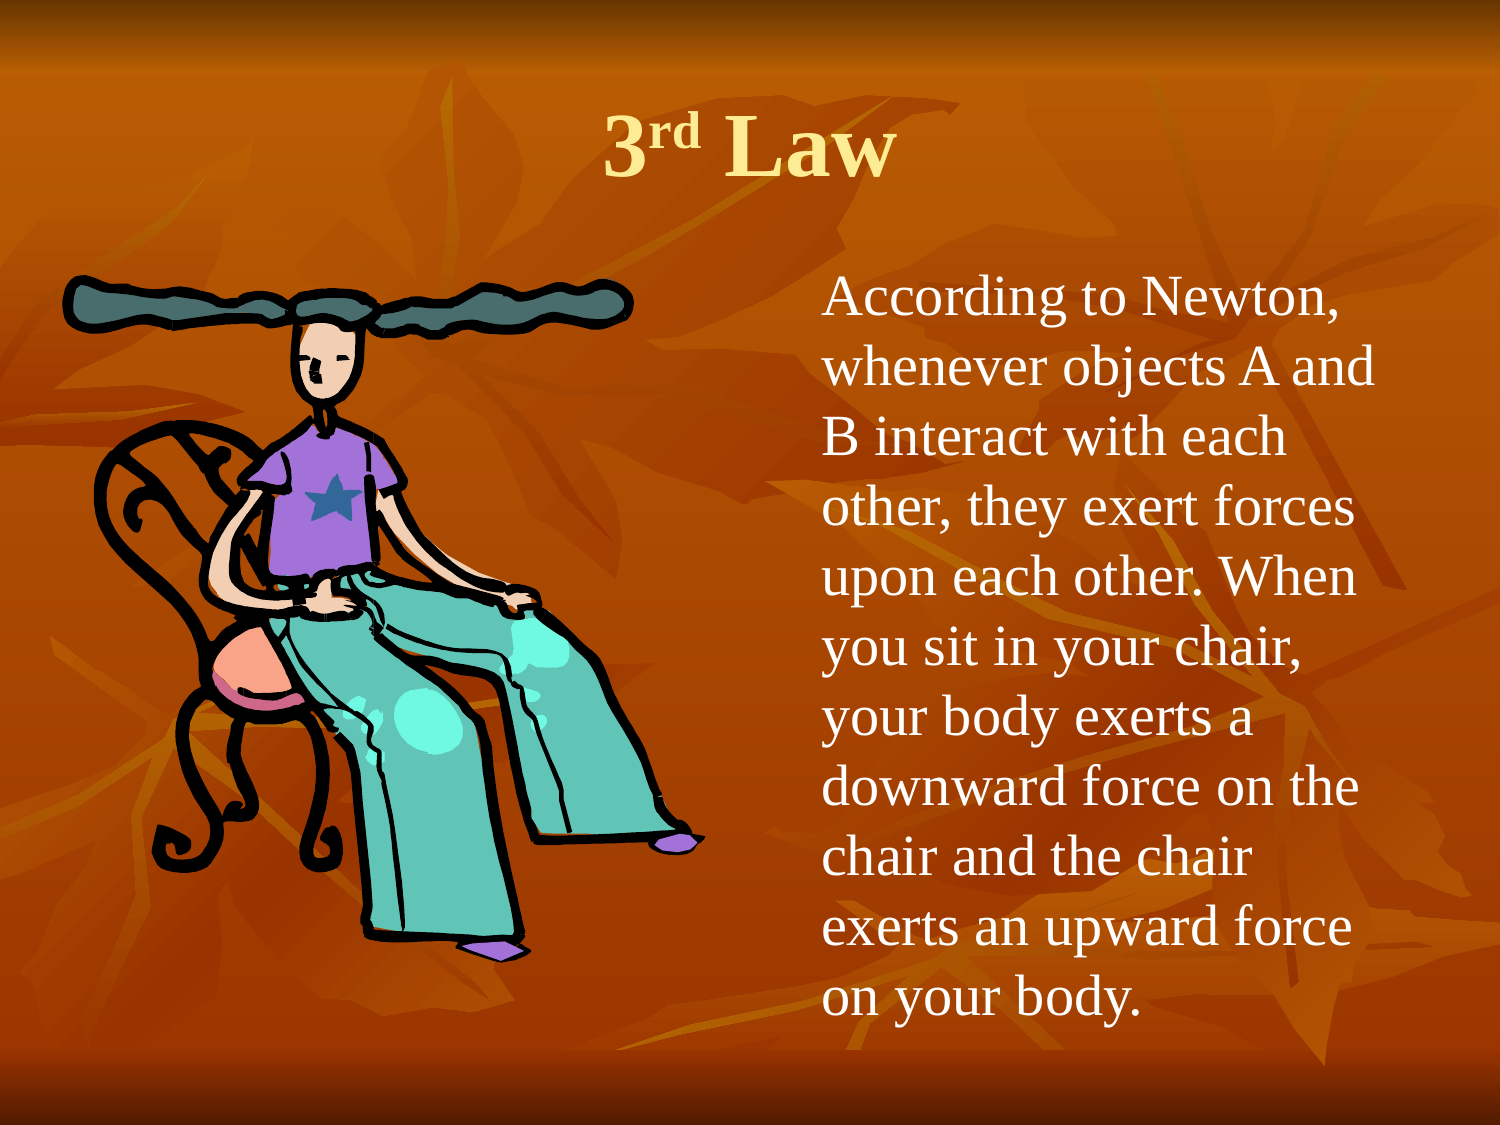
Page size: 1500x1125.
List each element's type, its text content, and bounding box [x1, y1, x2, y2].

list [62, 274, 706, 963]
list According to Newton, whenever objects A and B interact with each other, they exert forces upon each other. When you sit in your chair, your body exerts a downward force on the chair and the chair exerts an upward force on your body. [749, 249, 1413, 1088]
title 3rd Law [74, 45, 1426, 234]
